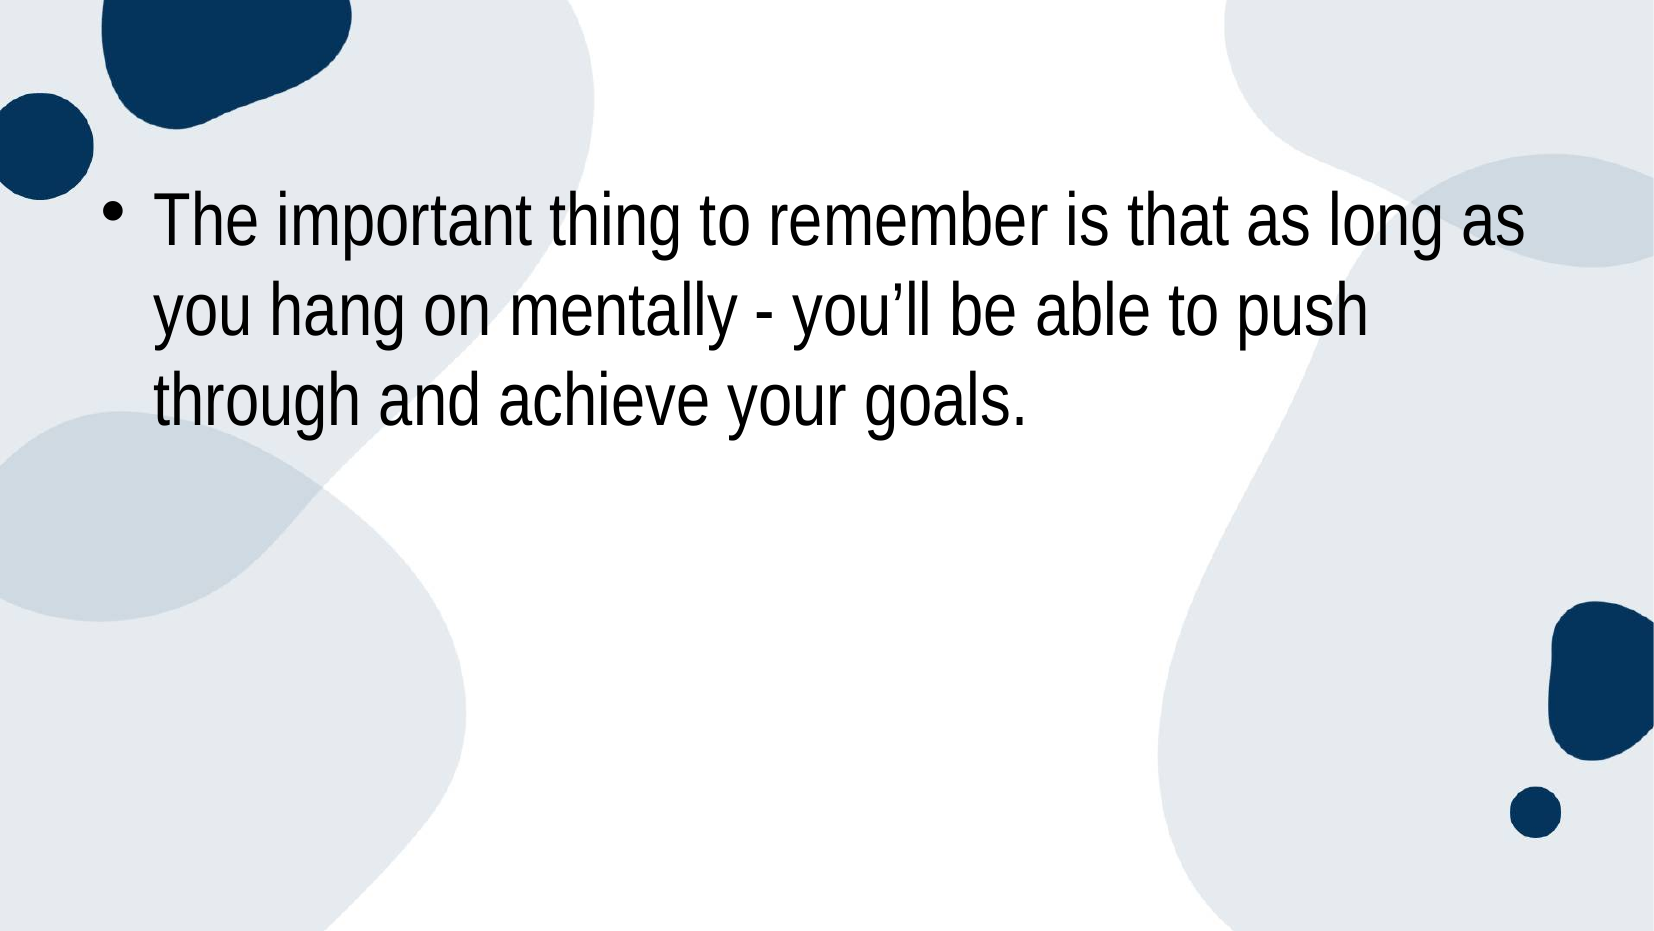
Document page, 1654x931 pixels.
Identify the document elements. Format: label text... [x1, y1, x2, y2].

list The important thing to remember is that as long as you hang on mentally - you’ll be able to push through and achieve your goals. [82, 170, 1571, 760]
picture [0, 0, 1654, 931]
